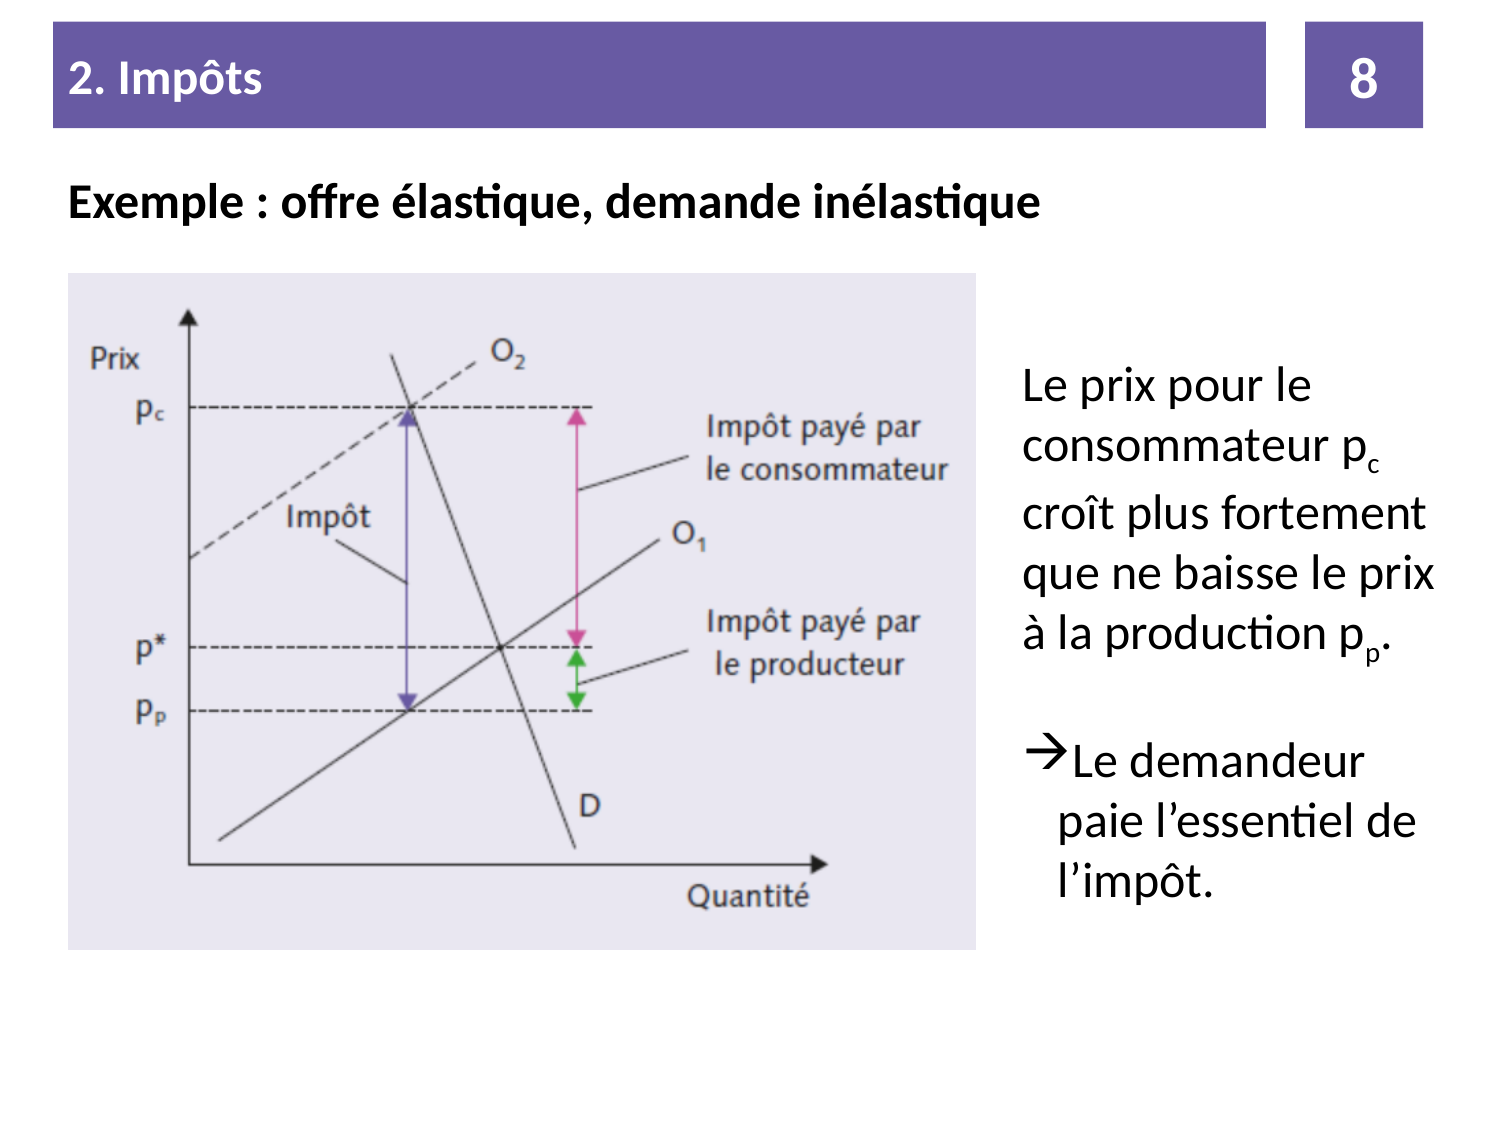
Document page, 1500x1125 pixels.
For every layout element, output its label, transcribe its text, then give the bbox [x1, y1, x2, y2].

text_box 2. Impôts [53, 21, 1266, 129]
text_box [770, 176, 1424, 237]
text_box 8 [1305, 21, 1424, 129]
picture [68, 273, 976, 950]
text_box Le prix pour le consommateur pc croît plus fortement que ne baisse le prix à la production pp. Le demandeur paie l’essentiel de l’impôt. [1007, 343, 1471, 916]
text_box Exemple : offre élastique, demande inélastique [53, 160, 1415, 236]
